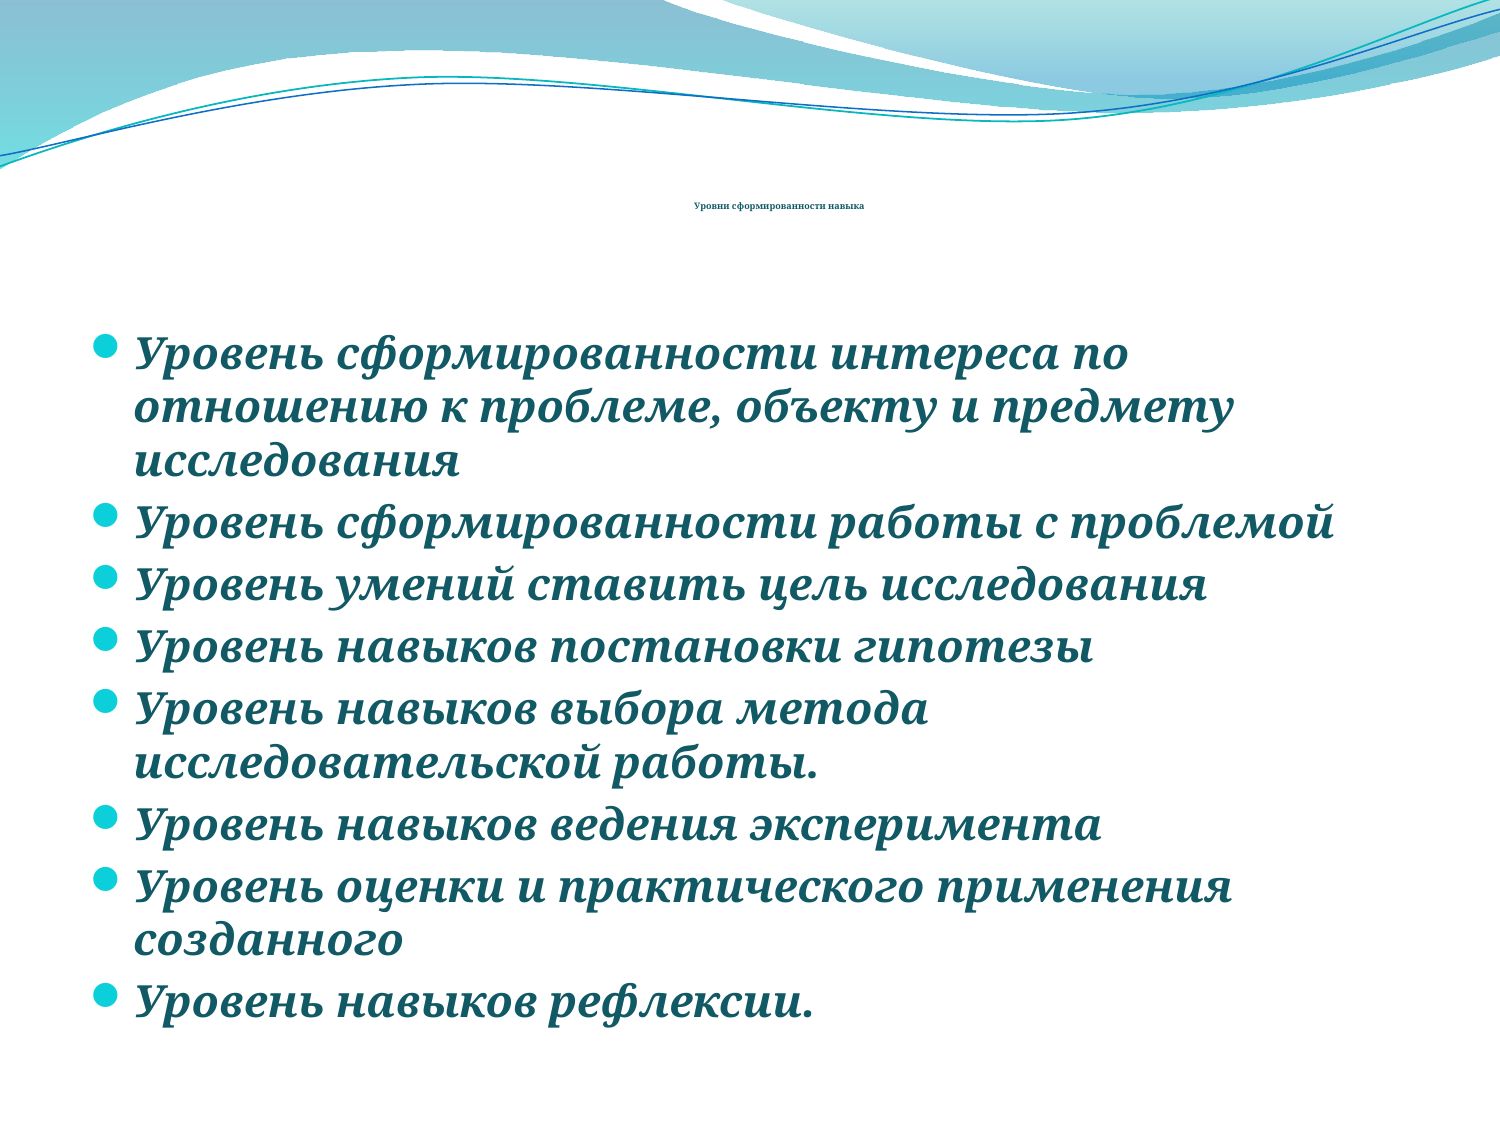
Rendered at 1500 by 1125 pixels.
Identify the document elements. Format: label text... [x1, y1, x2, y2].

title Уровни сформированности навыка [105, 23, 1456, 211]
list Уровень сформированности интереса по отношению к проблеме, объекту и предмету исследования Уровень сформированности работы с проблемой Уровень умений ставить цель исследования Уровень навыков постановки гипотезы Уровень навыков выбора метода исследовательской работы. Уровень навыков ведения эксперимента Уровень оценки и практического применения созданного Уровень навыков рефлексии. [75, 317, 1425, 1038]
